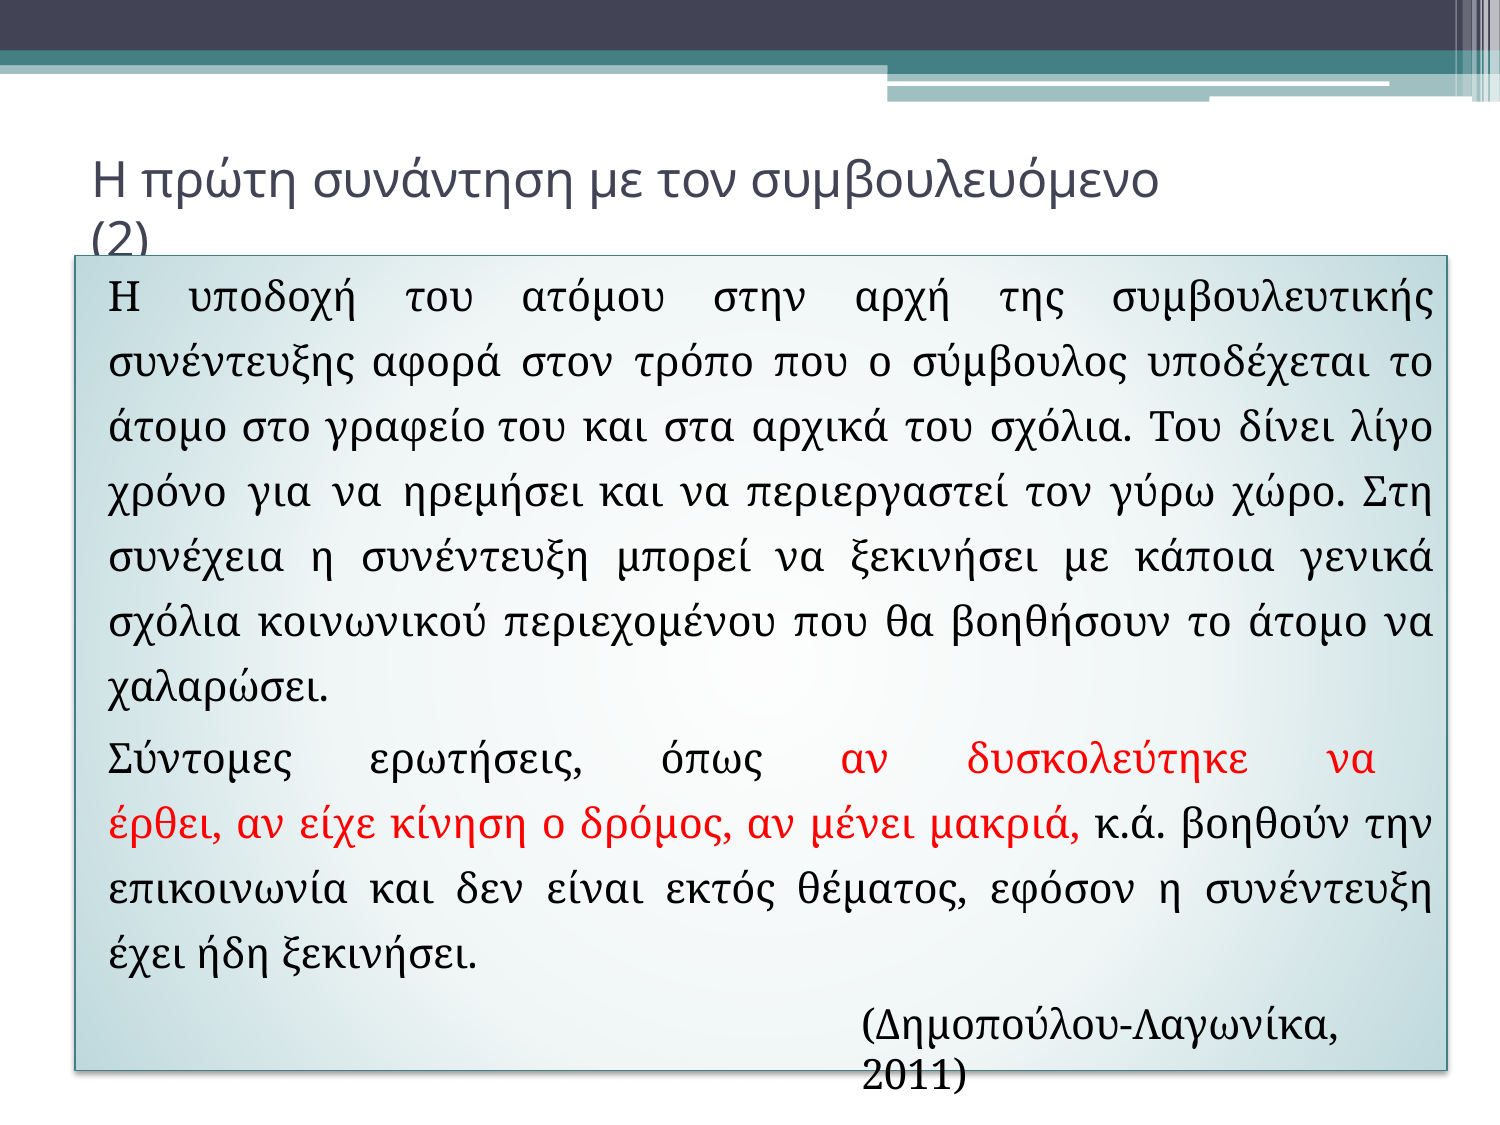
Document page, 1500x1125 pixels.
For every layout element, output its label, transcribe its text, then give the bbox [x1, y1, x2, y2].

title Η πρώτη συνάντηση με τον συμβουλευόμενο (2) [87, 131, 1218, 250]
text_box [66, 251, 1466, 1083]
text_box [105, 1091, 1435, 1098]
